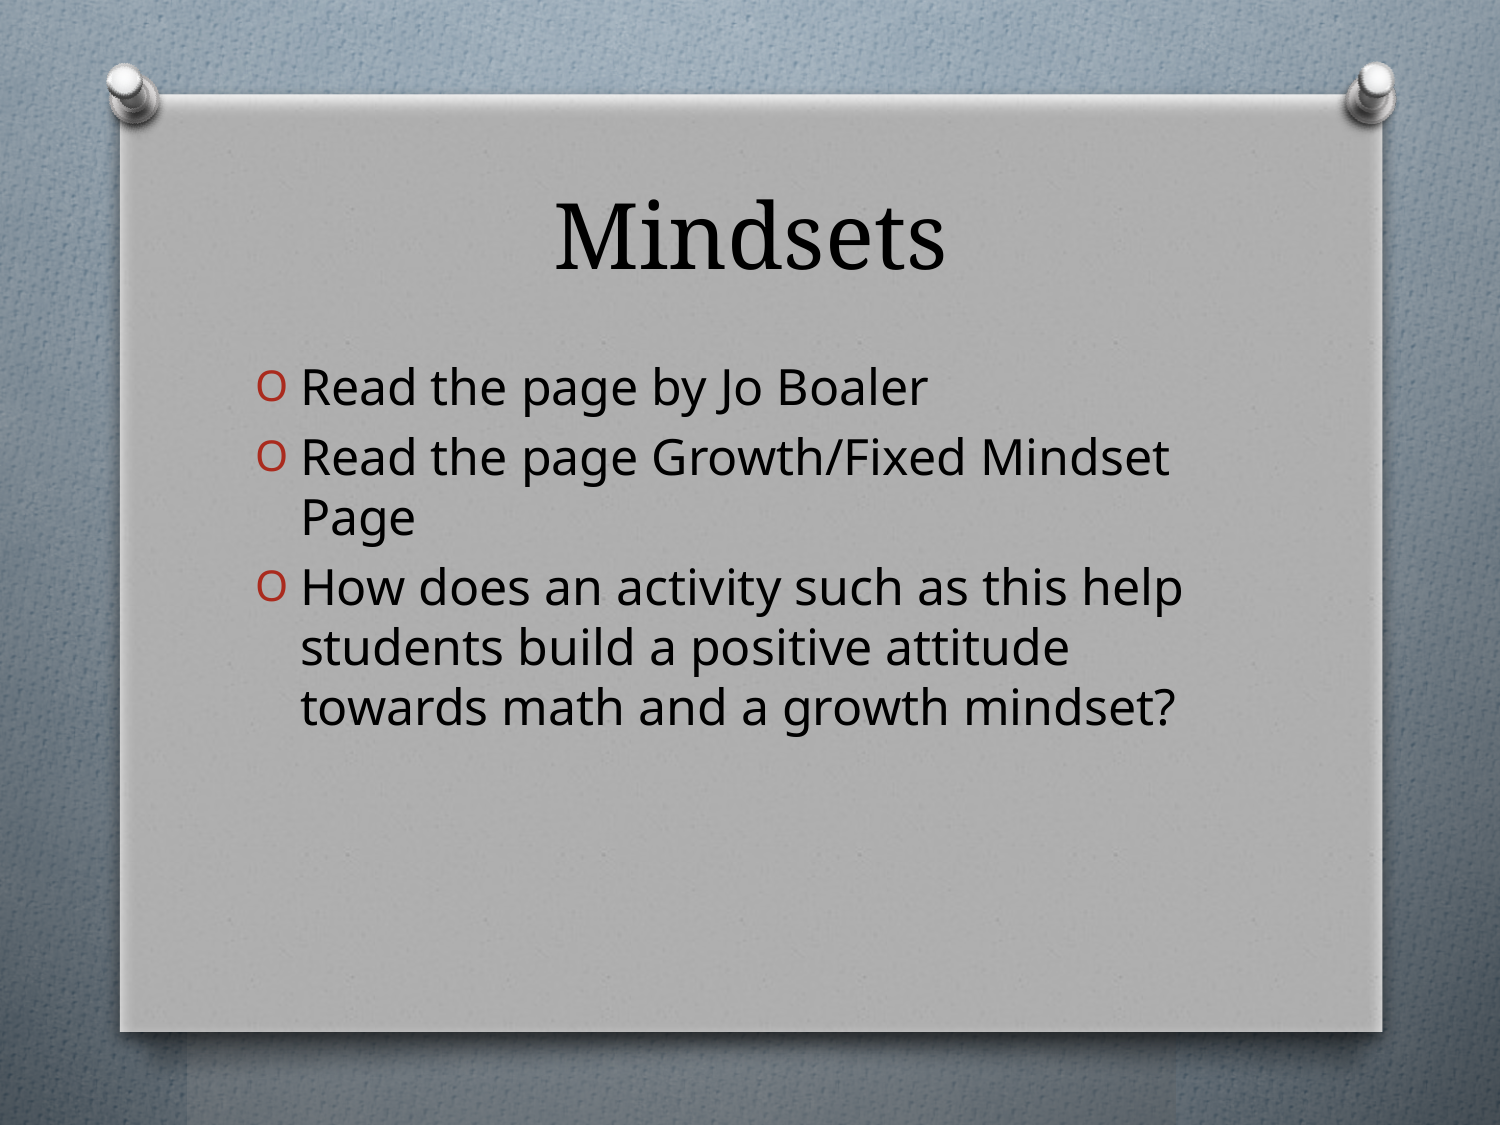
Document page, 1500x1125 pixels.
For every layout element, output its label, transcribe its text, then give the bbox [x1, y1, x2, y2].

picture [1317, 35, 1439, 156]
list Read the page by Jo Boaler Read the page Growth/Fixed Mindset Page How does an activity such as this help students build a positive attitude towards math and a growth mindset? [240, 347, 1257, 939]
picture [75, 29, 198, 153]
title Mindsets [179, 134, 1323, 332]
